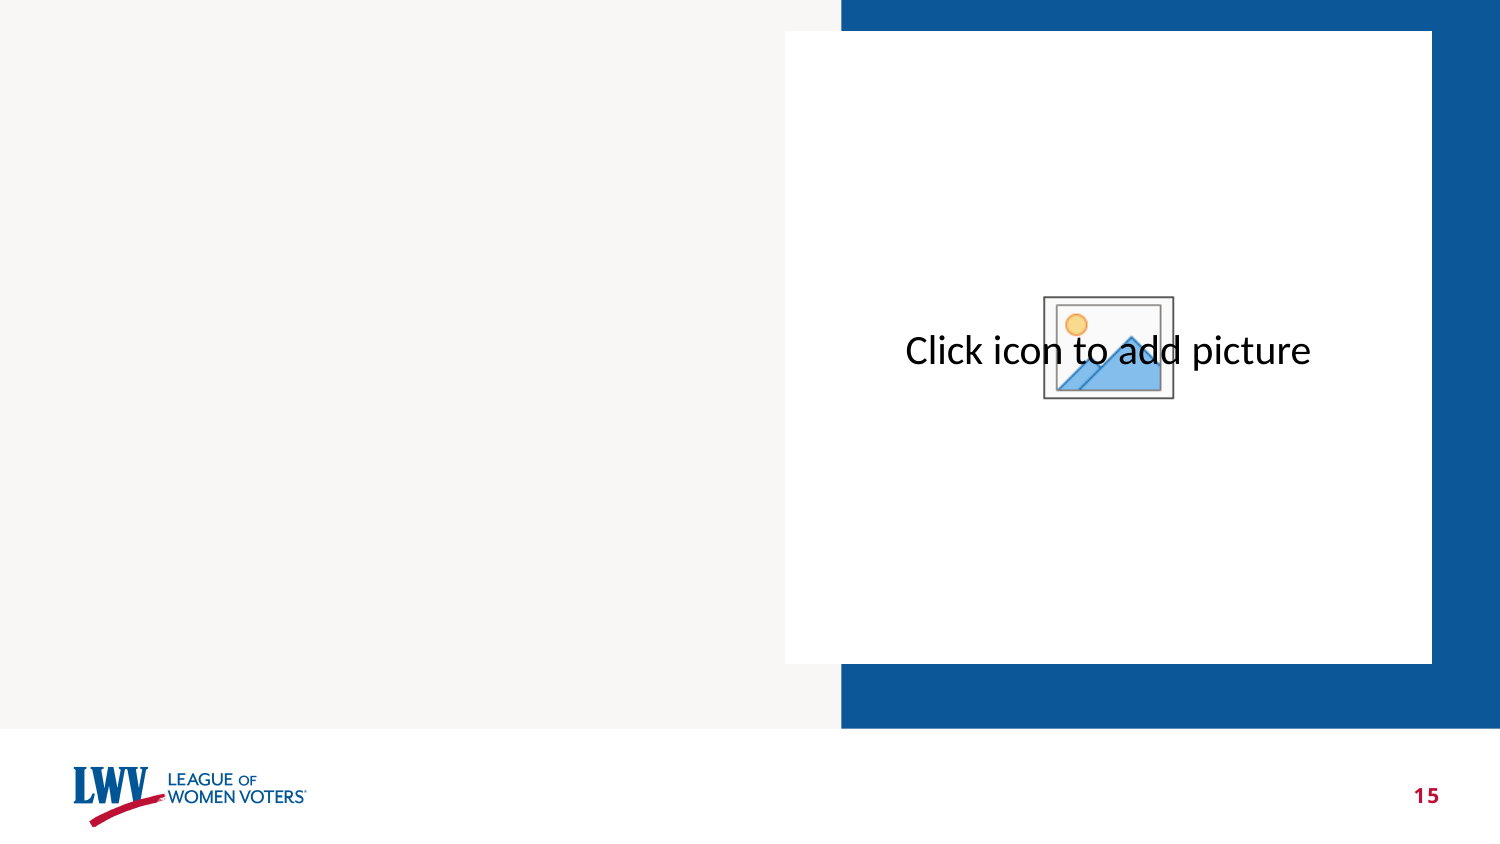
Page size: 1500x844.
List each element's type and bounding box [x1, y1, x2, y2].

picture [784, 30, 1433, 665]
picture [62, 758, 313, 834]
